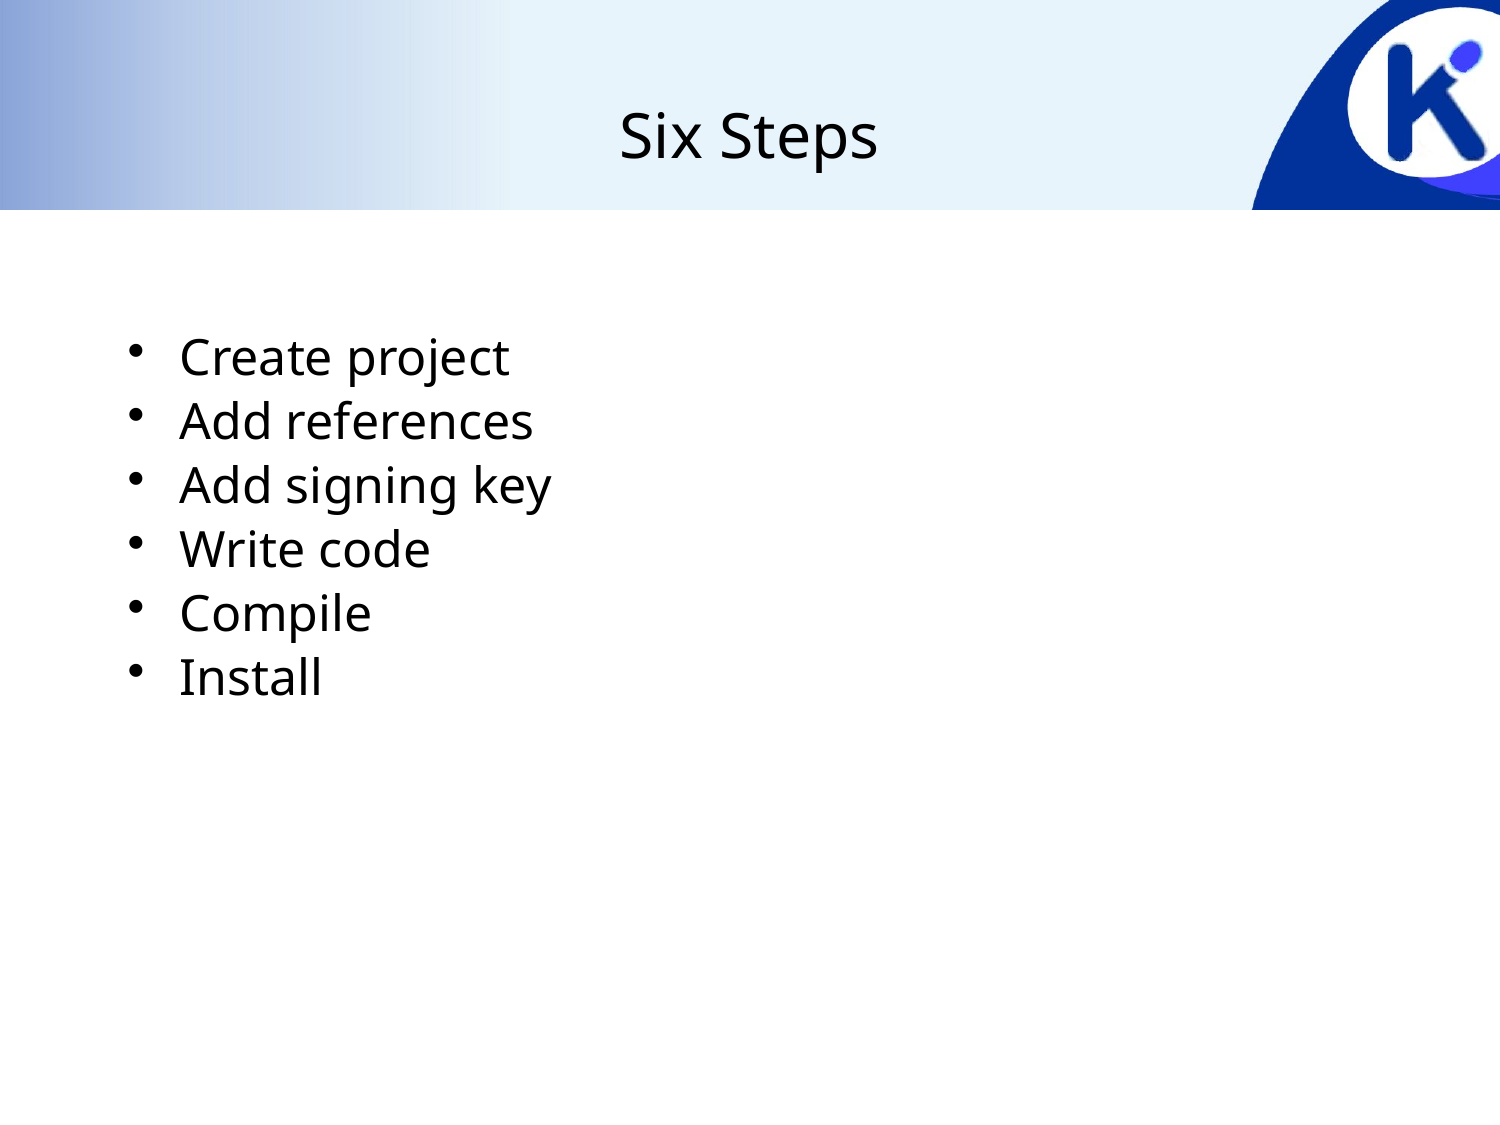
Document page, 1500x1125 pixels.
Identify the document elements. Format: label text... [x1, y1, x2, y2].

list Create project Add references Add signing key Write code Compile Install [112, 324, 1388, 1076]
title Six Steps [0, 46, 1500, 235]
picture [0, 0, 1500, 46]
